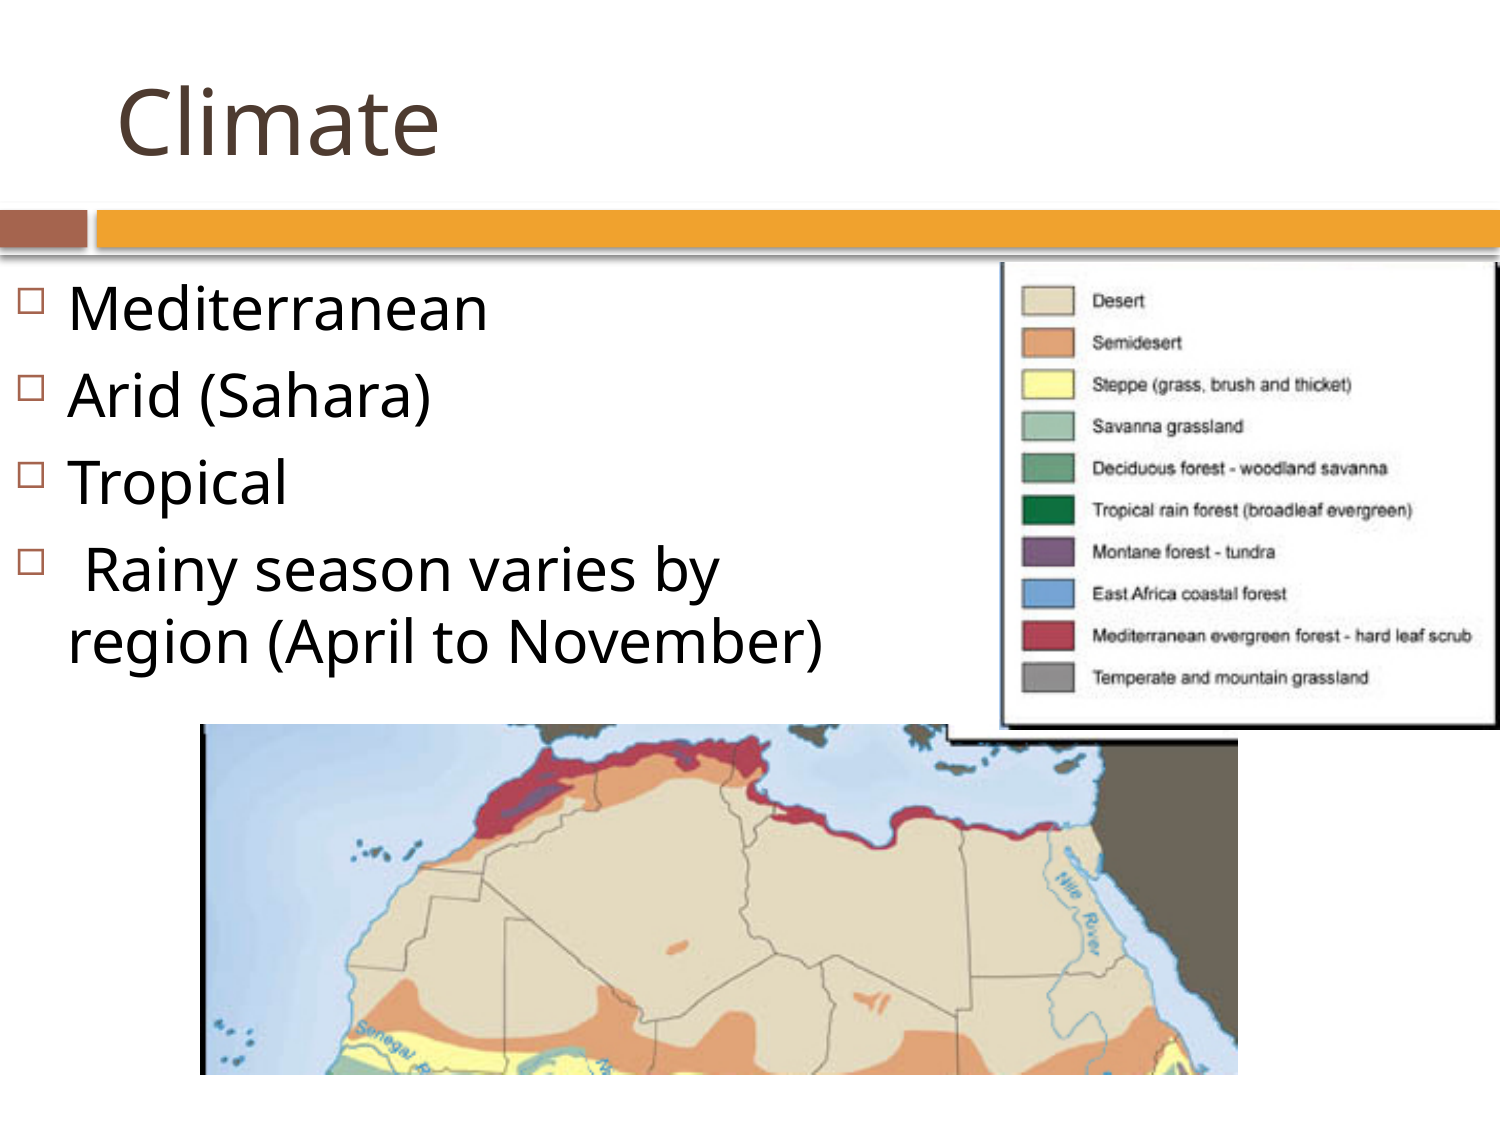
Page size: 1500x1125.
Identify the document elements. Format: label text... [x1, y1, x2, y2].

title Climate [100, 37, 1438, 200]
picture [199, 262, 1500, 1076]
list Mediterranean Arid (Sahara) Tropical Rainy season varies by region (April to November) [0, 262, 888, 1075]
